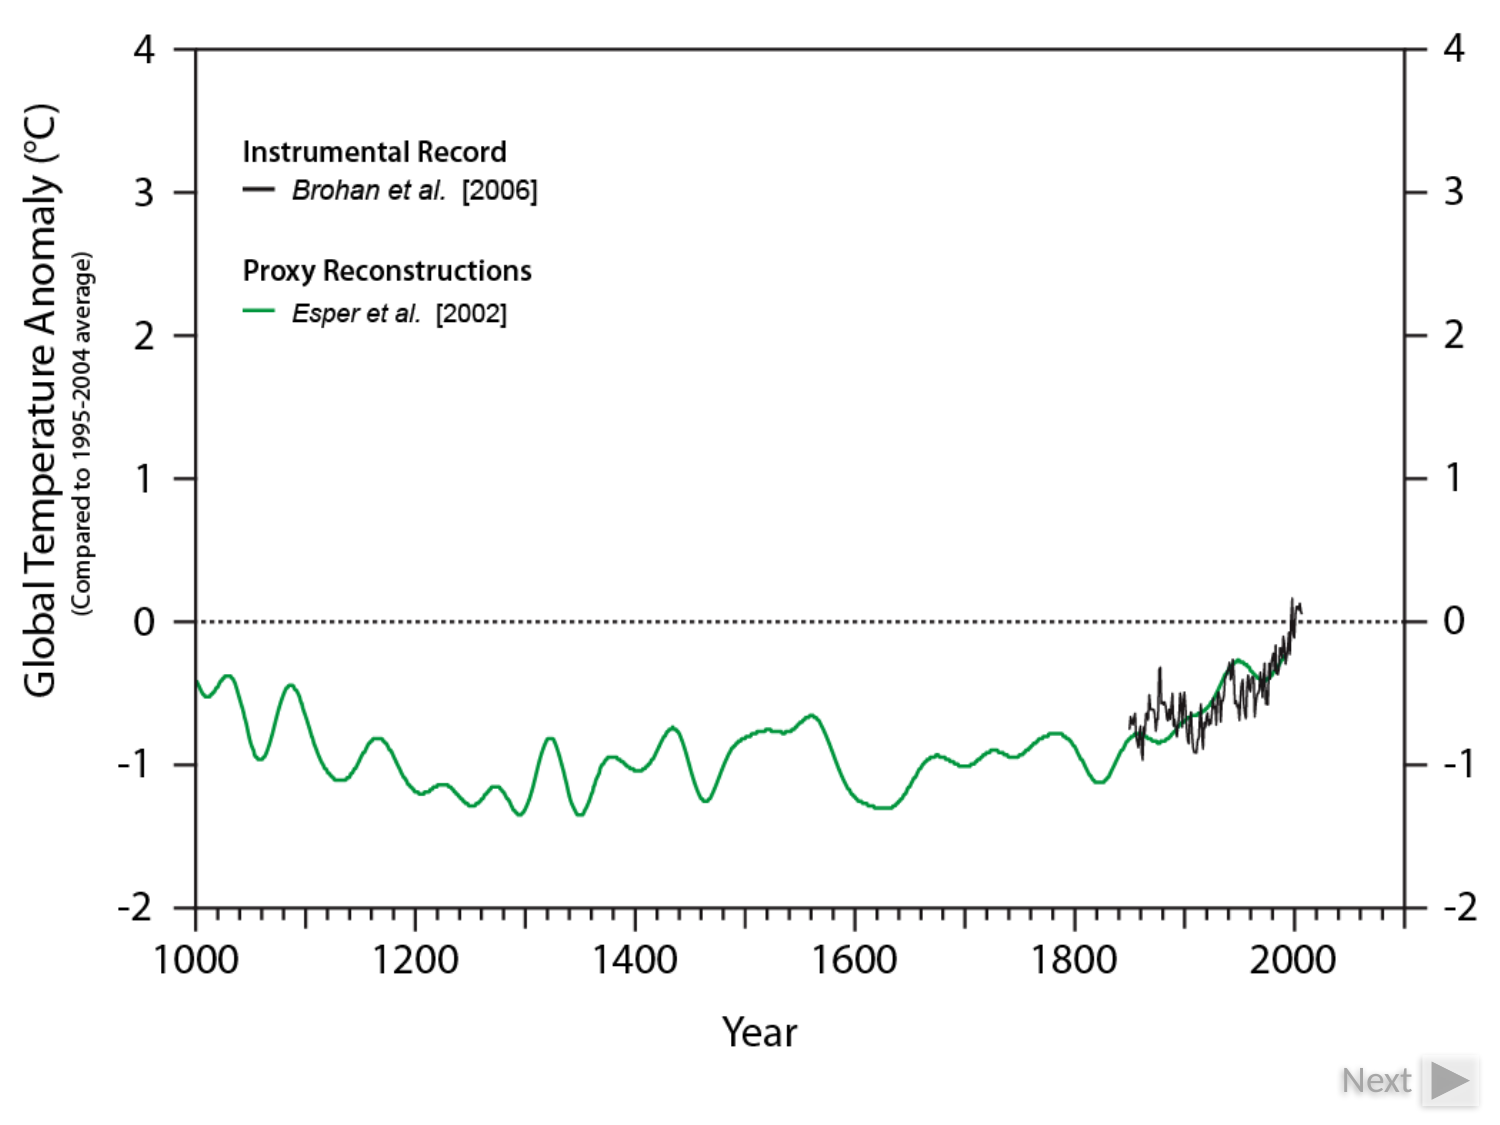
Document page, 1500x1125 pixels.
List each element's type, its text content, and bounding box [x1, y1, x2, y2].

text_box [0, 0, 1500, 1058]
text_box [1422, 1065, 1480, 1107]
text_box Next [1253, 1063, 1500, 1124]
